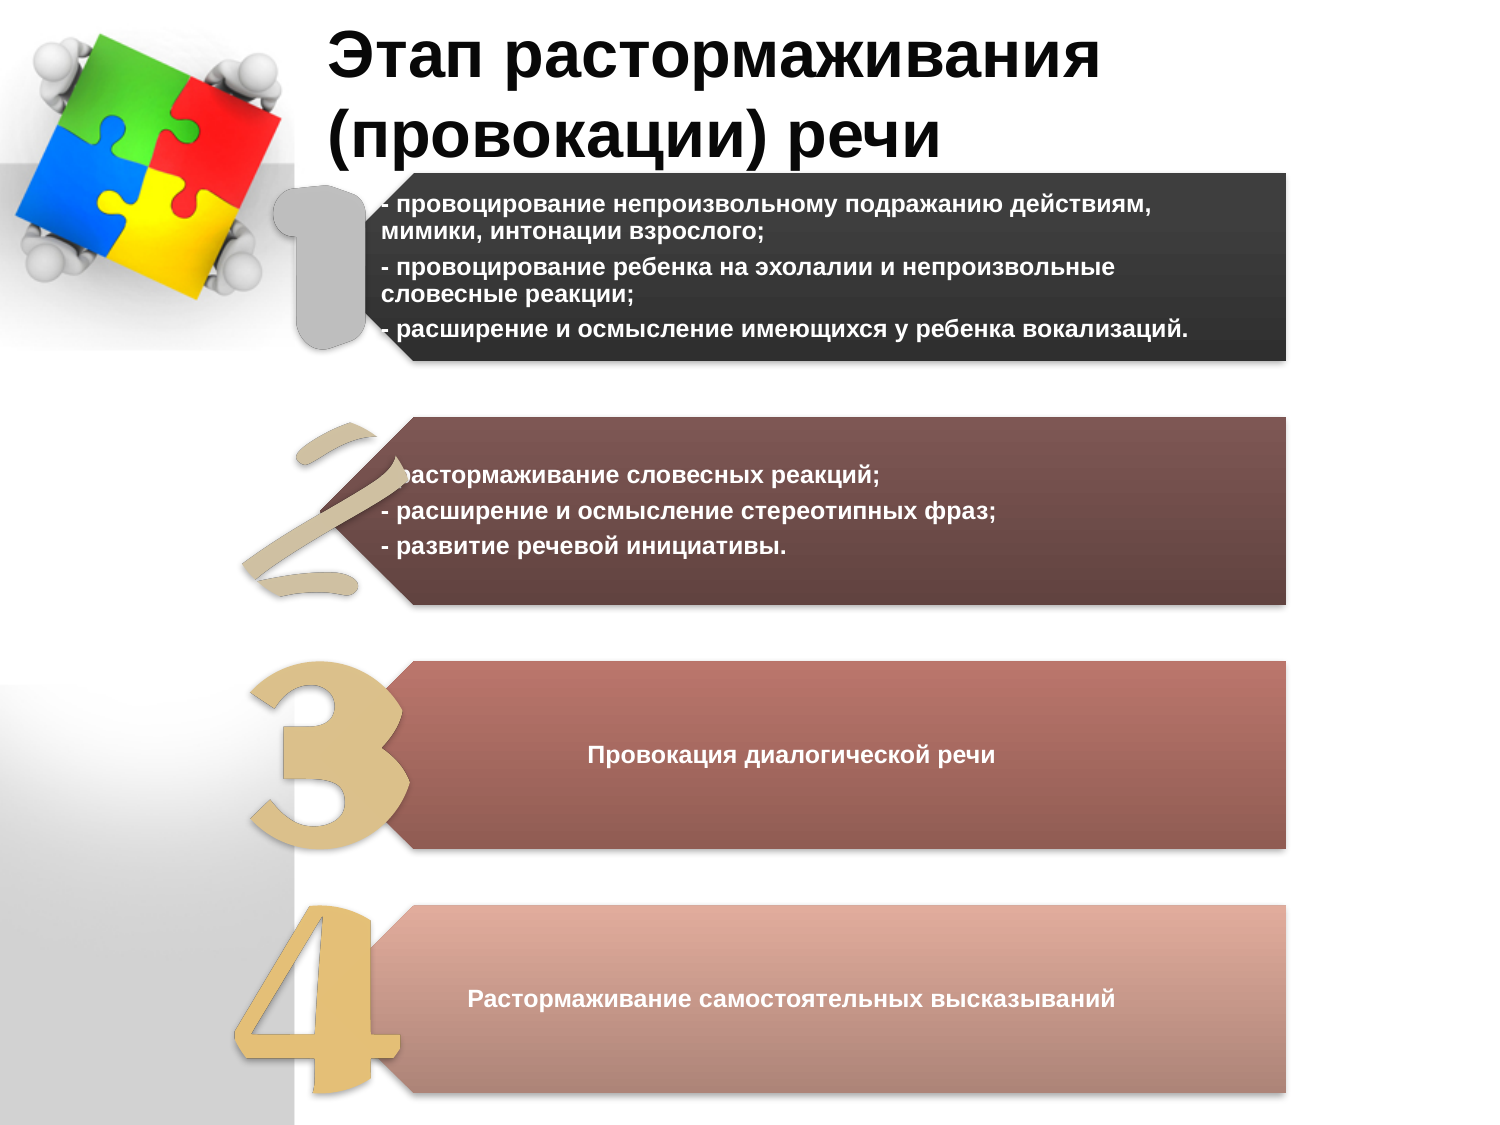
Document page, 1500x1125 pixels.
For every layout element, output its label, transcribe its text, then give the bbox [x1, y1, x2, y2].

picture [0, 0, 1500, 1125]
title Этап растормаживания (провокации) речи [312, 30, 1483, 150]
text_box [29, 172, 1483, 1095]
